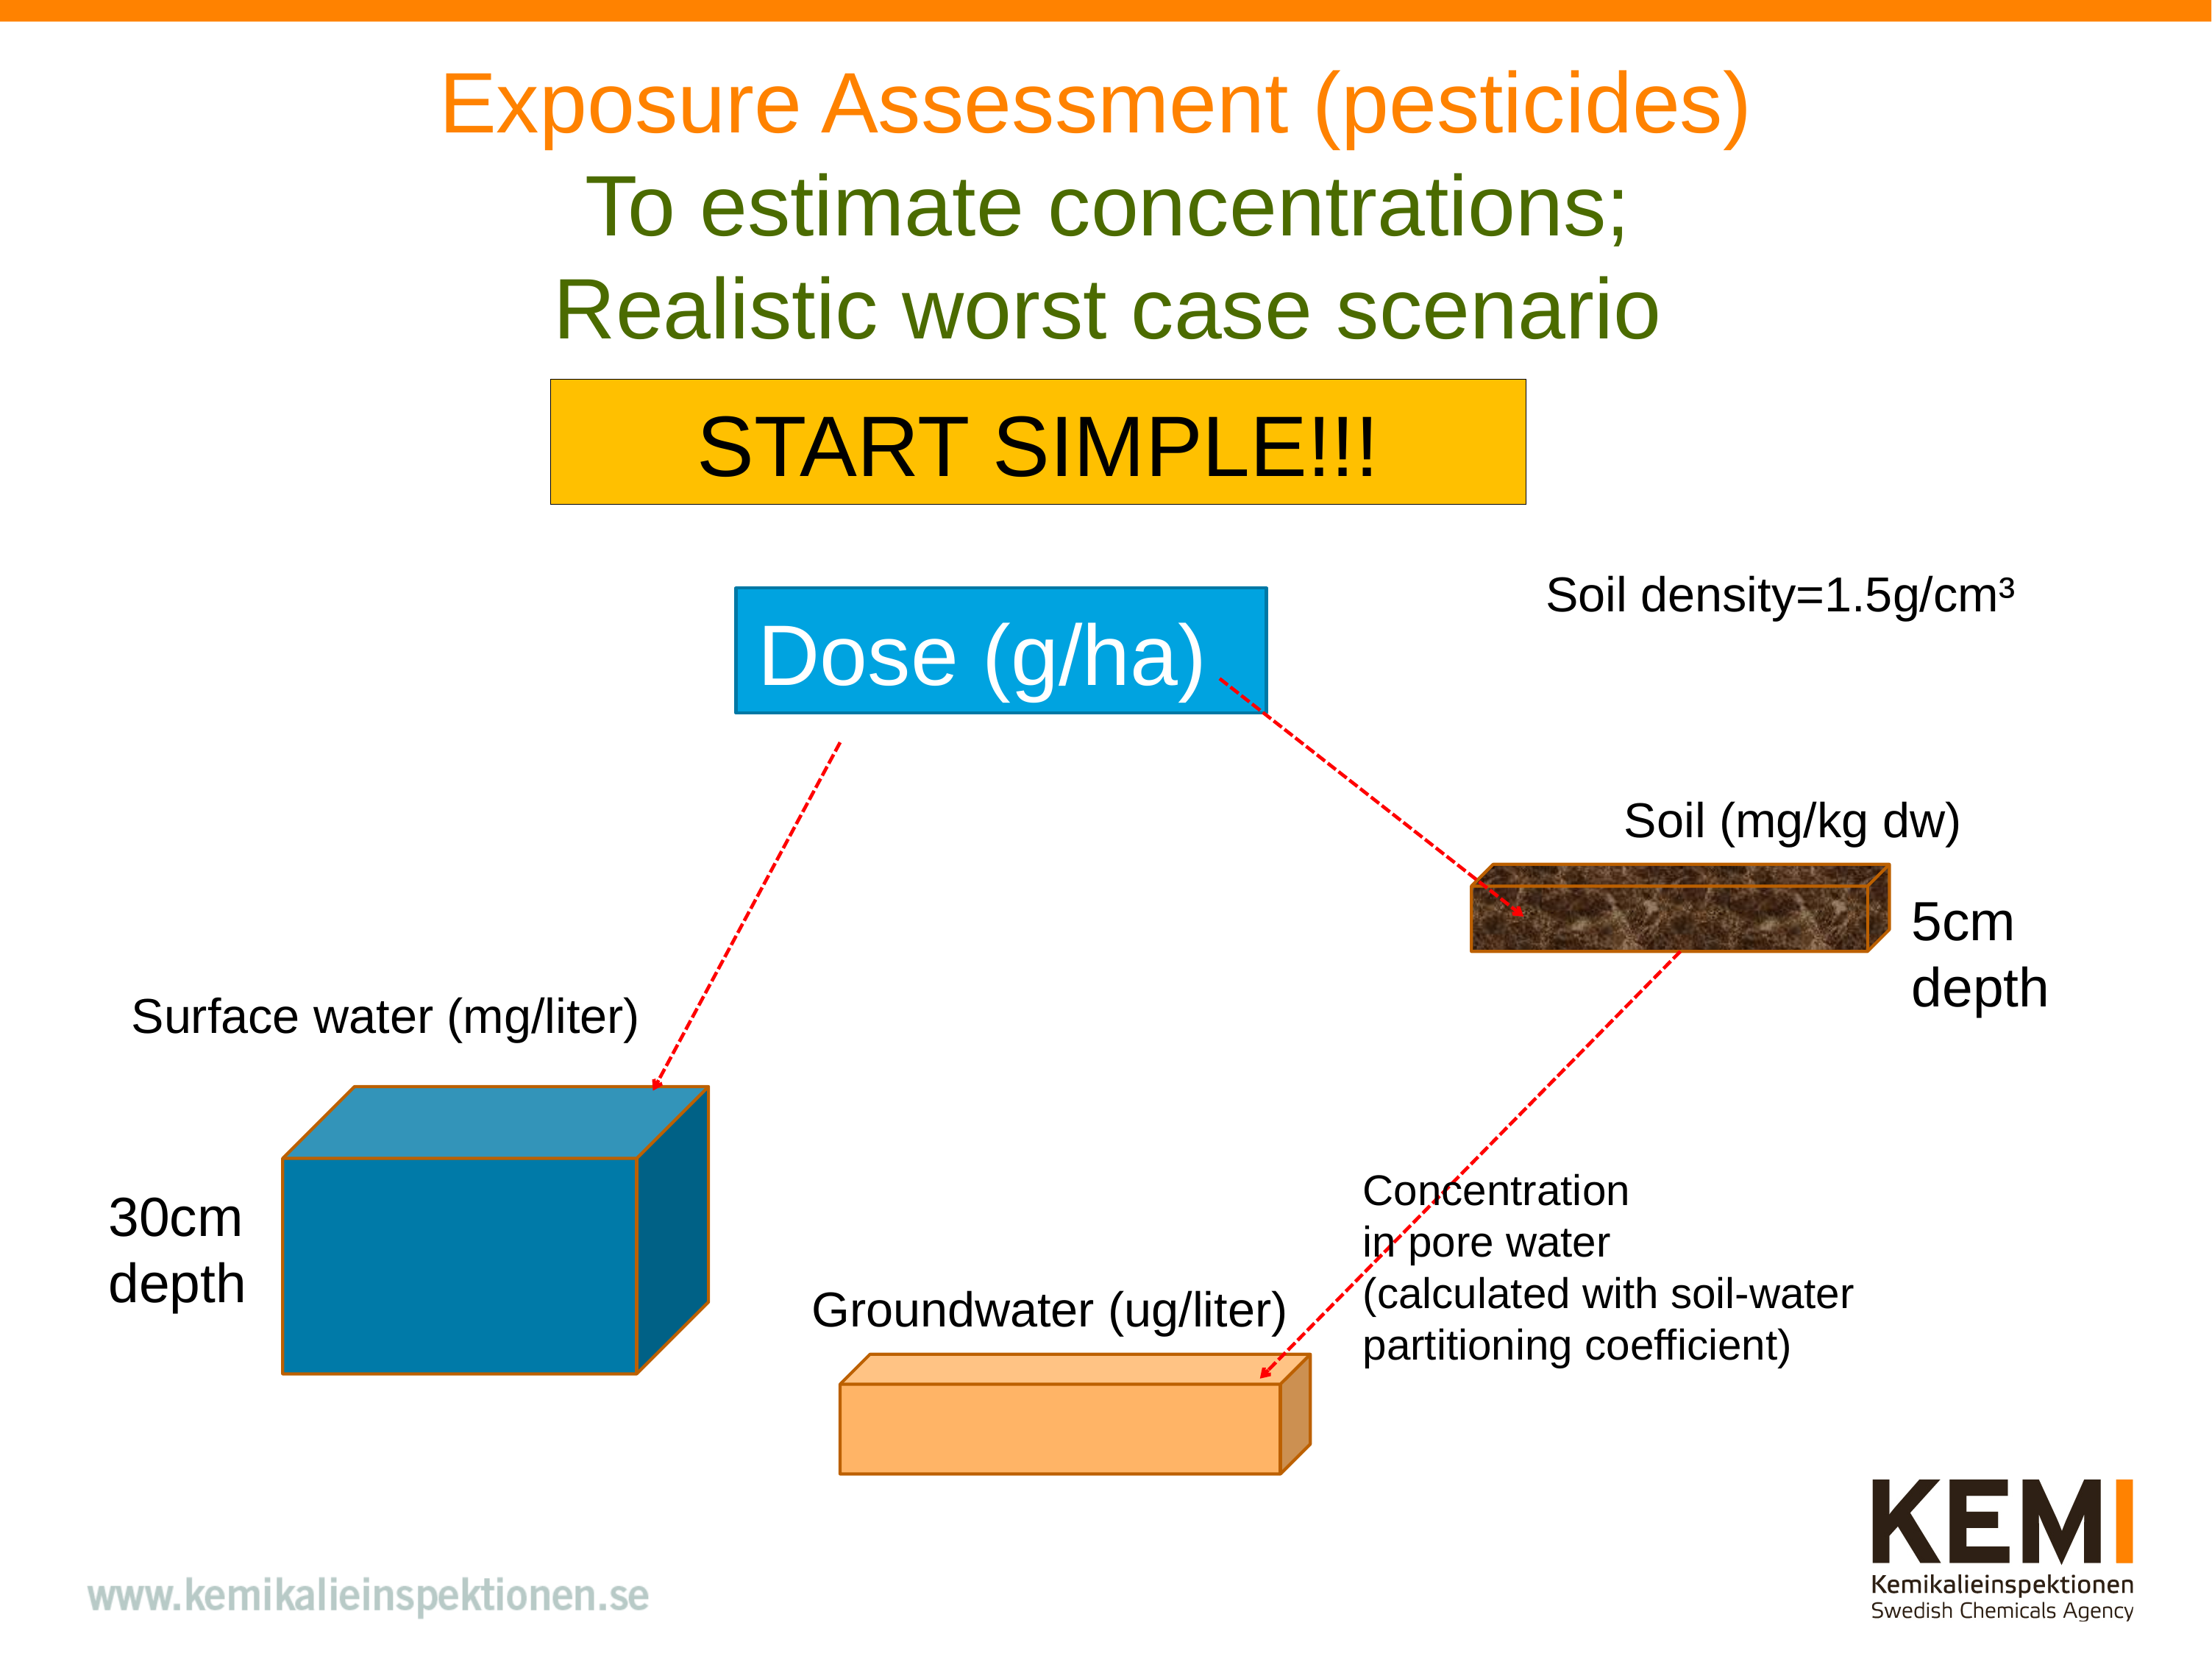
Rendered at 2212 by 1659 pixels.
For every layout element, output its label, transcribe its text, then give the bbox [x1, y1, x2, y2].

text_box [652, 742, 841, 1091]
text_box Soil (mg/kg dw) [1601, 778, 2075, 859]
picture [87, 1573, 652, 1621]
text_box Concentration in pore water (calculated with soil-water partitioning coefficient) [1474, 1151, 2085, 1379]
text_box Dose (g/ha) [734, 586, 1268, 714]
picture [1872, 1479, 2133, 1621]
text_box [1259, 918, 1472, 1379]
text_box 30cm depth [86, 1170, 281, 1325]
text_box [1474, 862, 1891, 953]
title Exposure Assessment (pesticides) To estimate concentrations; Realistic worst case scenario [113, 63, 2104, 340]
text_box [281, 1084, 711, 1376]
text_box 5cm depth [1889, 874, 2085, 1029]
text_box START SIMPLE!!! [550, 379, 1526, 505]
text_box Surface water (mg/liter) [109, 973, 649, 1054]
text_box Groundwater (ug/liter) [789, 1267, 1256, 1349]
text_box [838, 1352, 1312, 1476]
text_box Soil density=1.5g/cm³ [1523, 551, 2113, 633]
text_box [1219, 678, 1524, 917]
